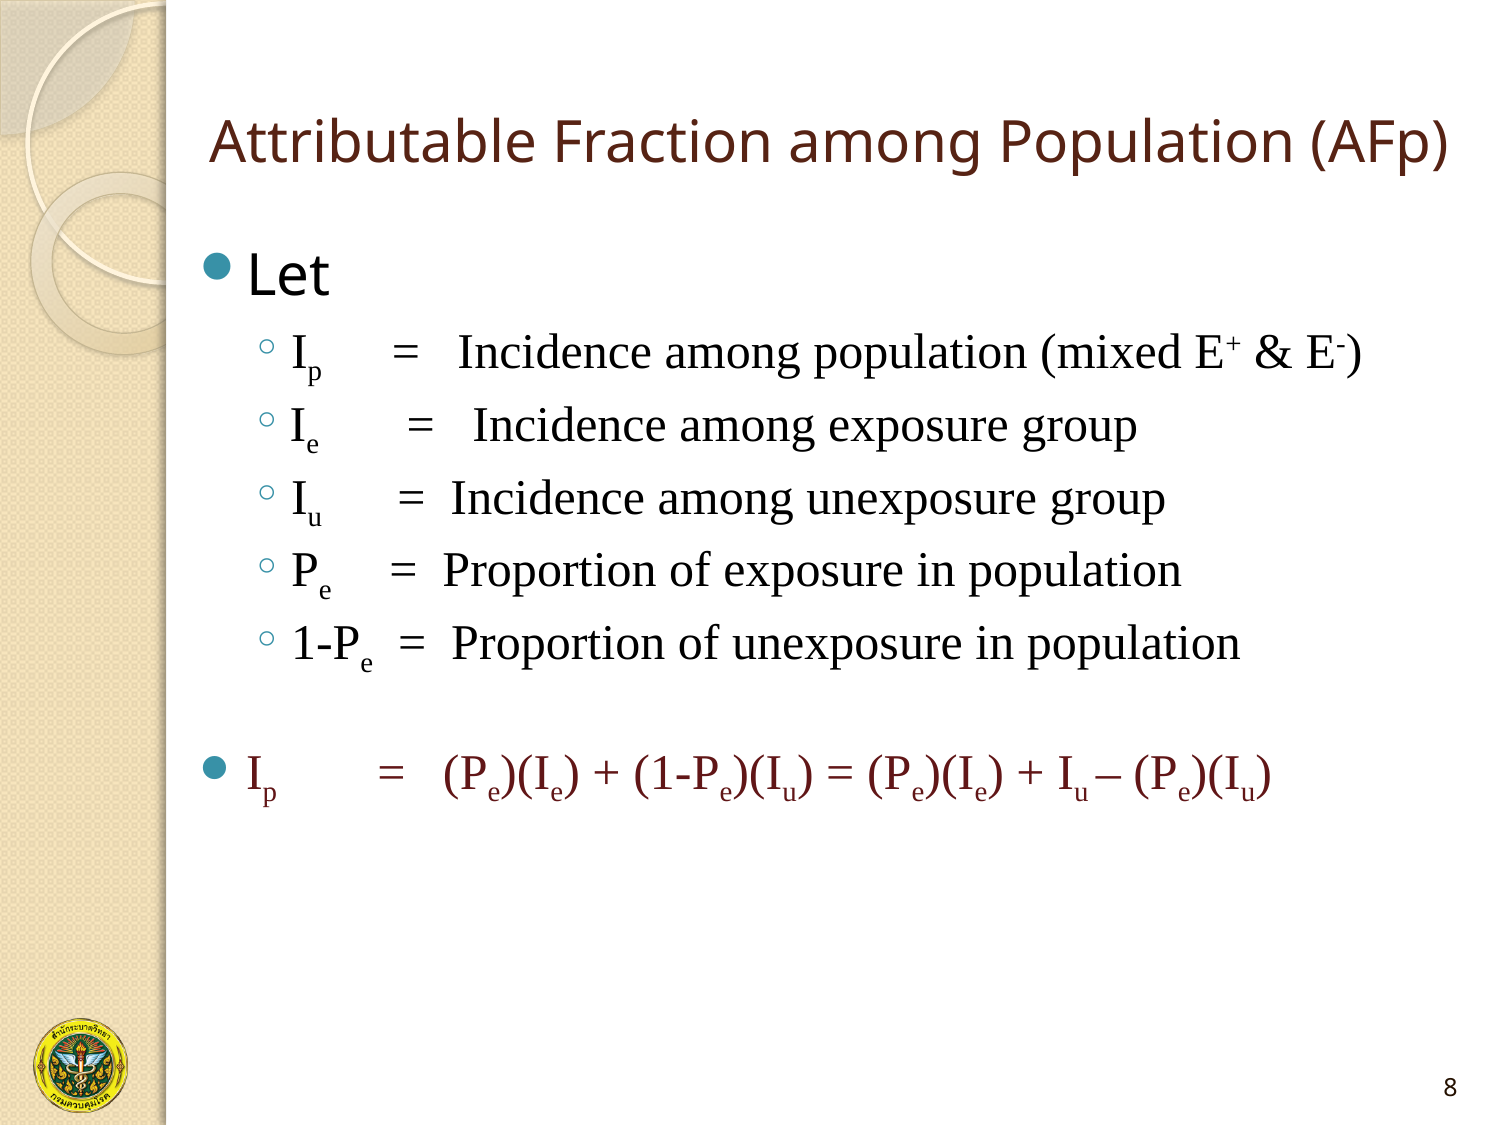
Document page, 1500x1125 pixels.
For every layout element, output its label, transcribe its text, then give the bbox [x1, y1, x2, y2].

slide_number 8 [1413, 1034, 1488, 1113]
title Attributable Fraction among Population (AFp) [194, 45, 1466, 233]
list Let Ip = Incidence among population (mixed E+ & E-) Ie = Incidence among exposure group Iu = Incidence among unexposure group Pe = Proportion of exposure in population 1-Pe = Proportion of unexposure in population Ip = (Pe)(Ie) + (1-Pe)(Iu) = (Pe)(Ie) + Iu – (Pe)(Iu) [171, 237, 1480, 1088]
picture [33, 1018, 128, 1113]
